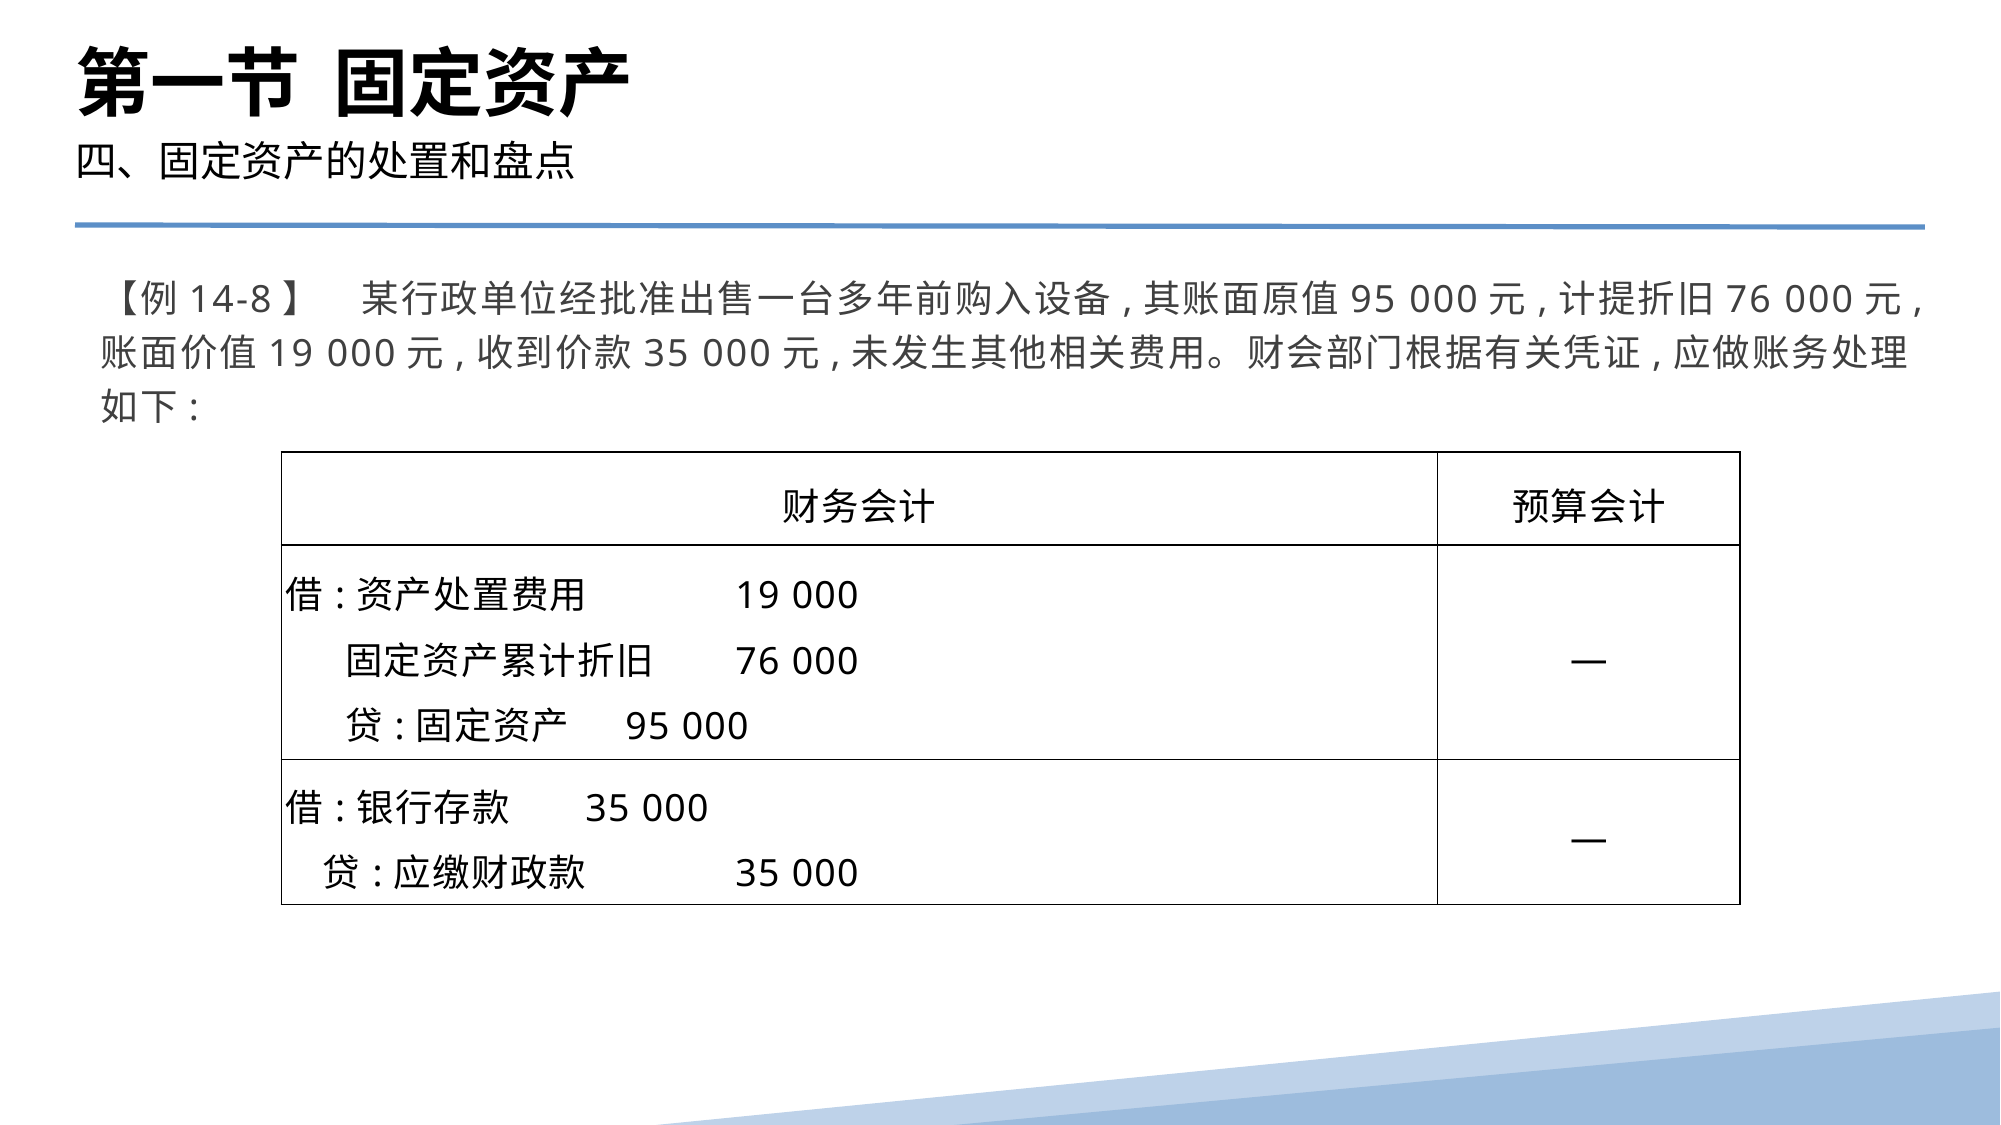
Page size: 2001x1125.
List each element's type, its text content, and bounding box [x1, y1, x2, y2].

table_header 财务会计 [282, 453, 1437, 544]
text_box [656, 991, 2000, 1125]
table_cell — [1438, 760, 1739, 904]
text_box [74, 224, 1925, 228]
table_cell 借:资产处置费用 19 000 固定资产累计折旧 76 000 贷:固定资产 95 000 [282, 546, 1437, 759]
text_box 第一节 固定资产 [75, 24, 1925, 124]
table_header 预算会计 [1438, 453, 1739, 544]
text_box 【例14-8】 某行政单位经批准出售一台多年前购入设备,其账面原值95 000元,计提折旧76 000元,账面价值19 000元,收到价款35 000元,未发生其他相关费用。财会部门根据有关凭证,应做账务处理如下: [90, 252, 1925, 442]
table_cell — [1438, 546, 1739, 759]
table_cell 借:银行存款 35 000 贷:应缴财政款 35 000 [282, 760, 1437, 904]
text_box 四、固定资产的处置和盘点 [75, 124, 1925, 200]
